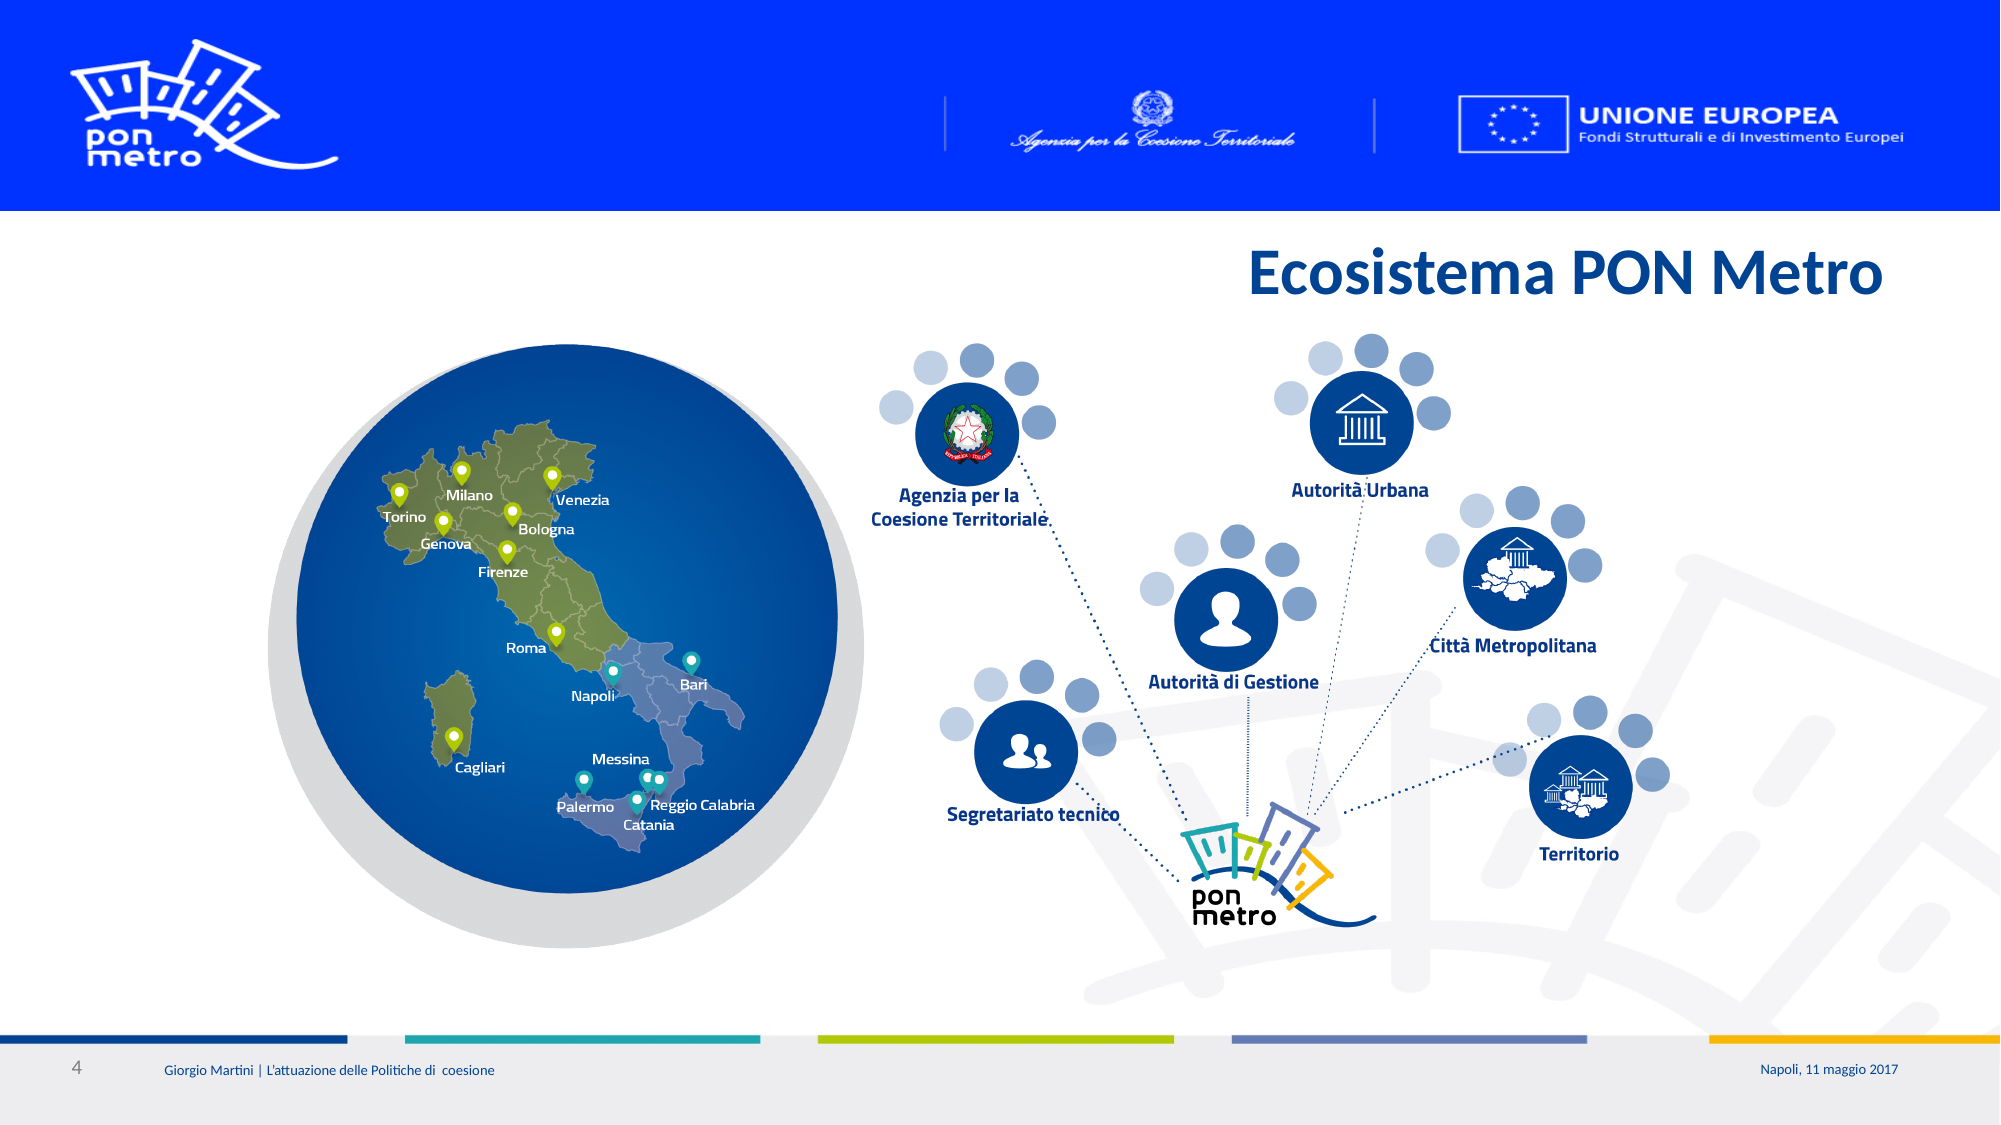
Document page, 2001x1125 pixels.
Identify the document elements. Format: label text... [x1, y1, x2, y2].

title Ecosistema PON Metro [99, 231, 1901, 305]
picture [0, 0, 2000, 211]
picture [0, 289, 2000, 1125]
